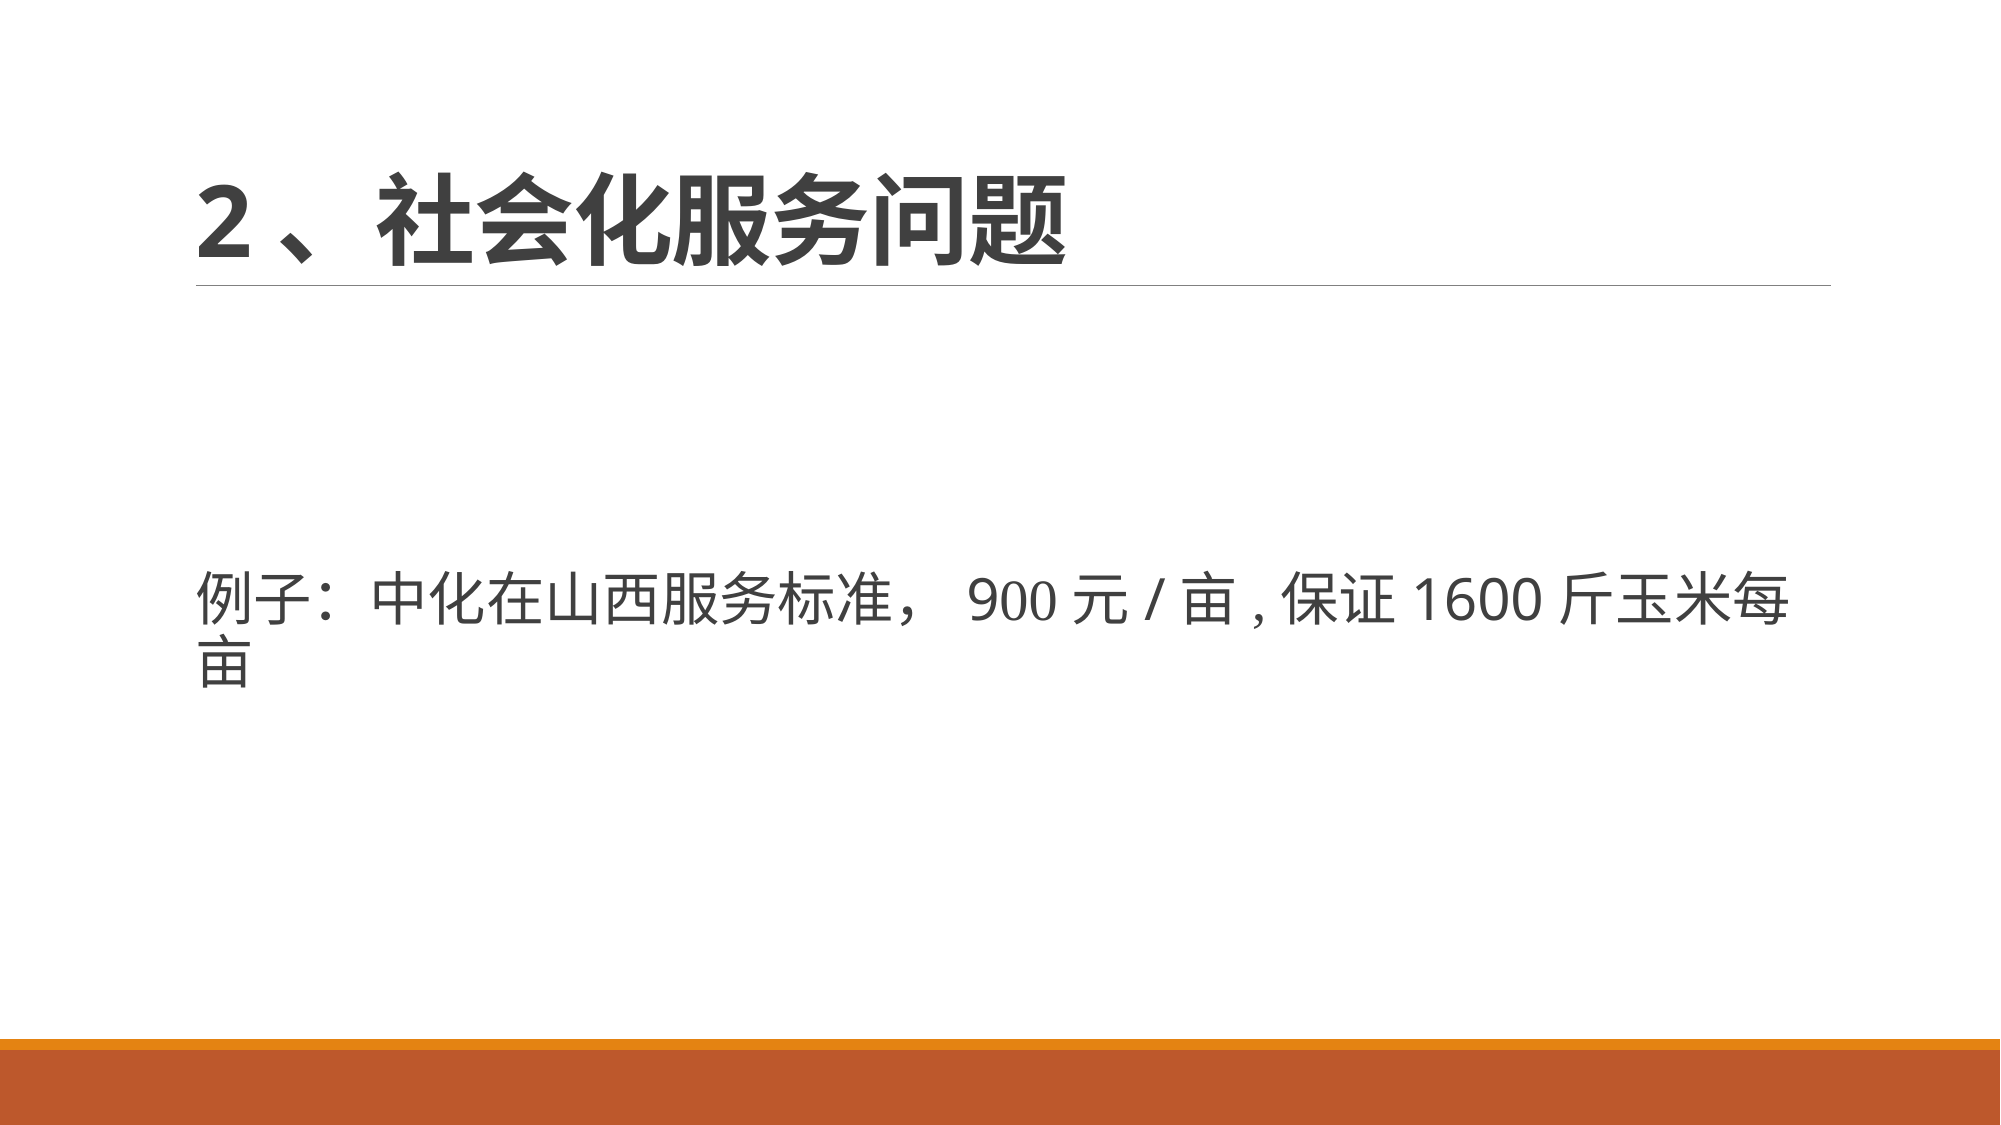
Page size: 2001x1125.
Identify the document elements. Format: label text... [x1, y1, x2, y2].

title 2、社会化服务问题 [180, 47, 1830, 285]
list 例子：中化在山西服务标准，900元/亩,保证1600斤玉米每亩 [180, 302, 1830, 963]
